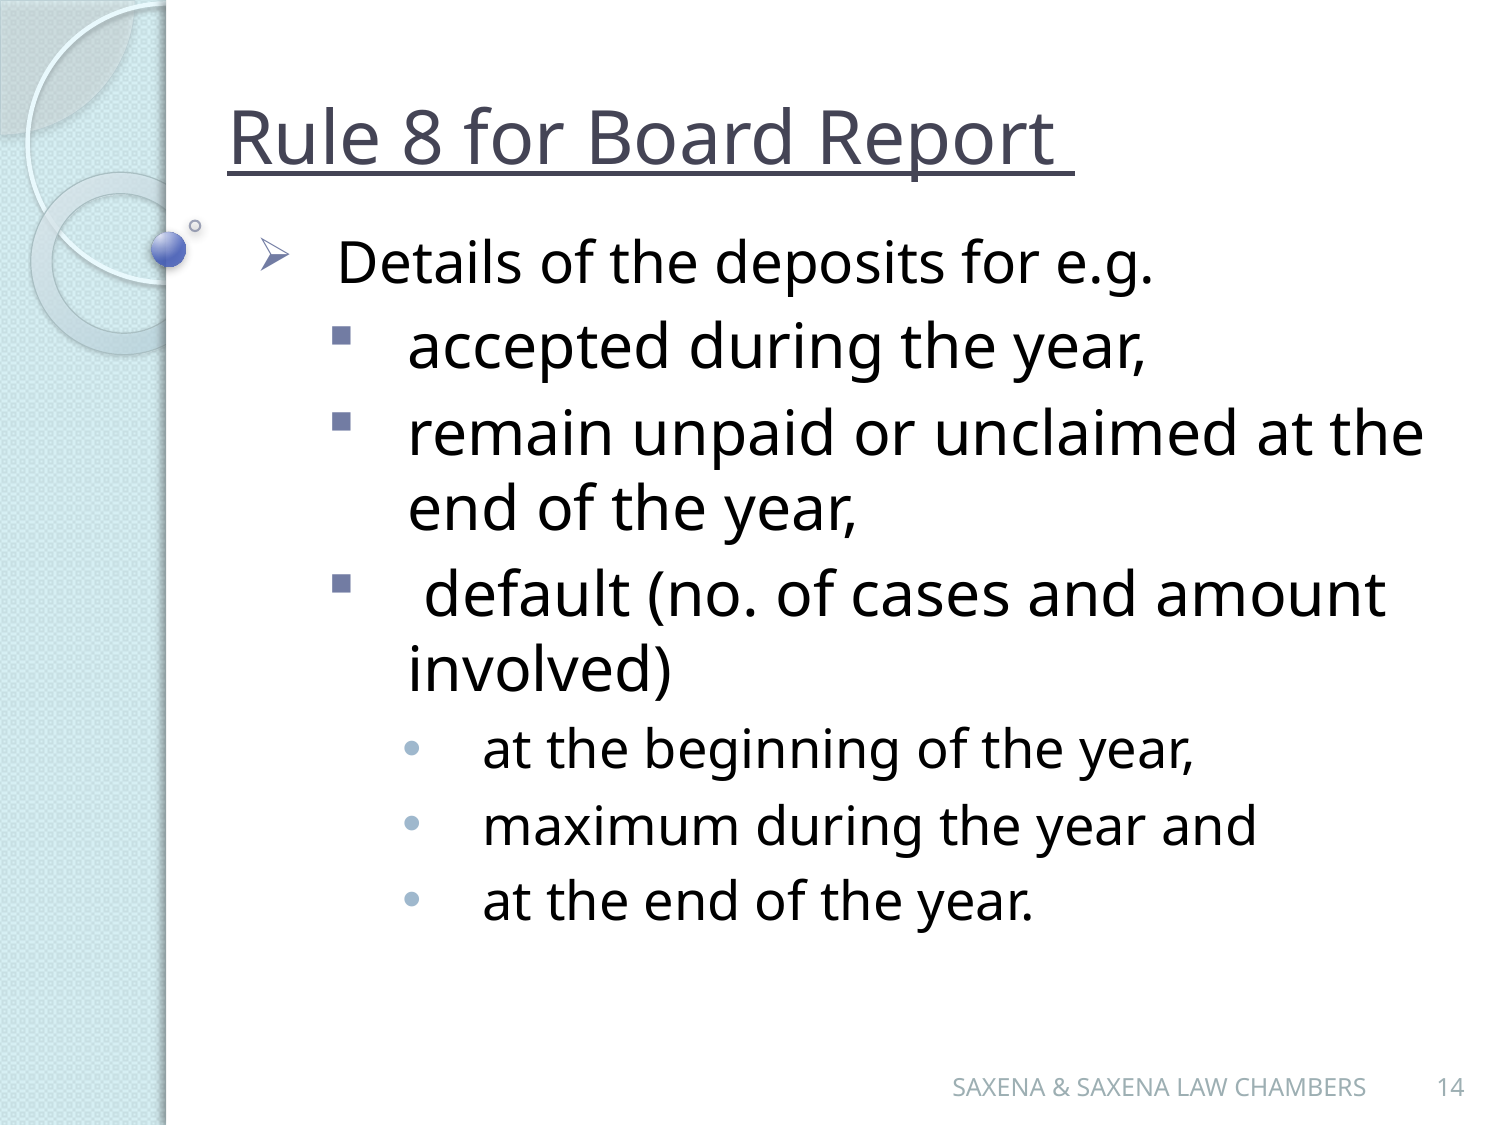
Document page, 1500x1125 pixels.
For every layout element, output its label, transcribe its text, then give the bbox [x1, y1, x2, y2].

subtitle Details of the deposits for e.g. accepted during the year, remain unpaid or unclaimed at the end of the year, default (no. of cases and amount involved) at the beginning of the year, maximum during the year and at the end of the year. [237, 224, 1463, 1050]
slide_number 14 [1413, 1034, 1488, 1113]
footer SAXENA & SAXENA LAW CHAMBERS [937, 1034, 1413, 1113]
title Rule 8 for Board Report [212, 50, 1450, 188]
